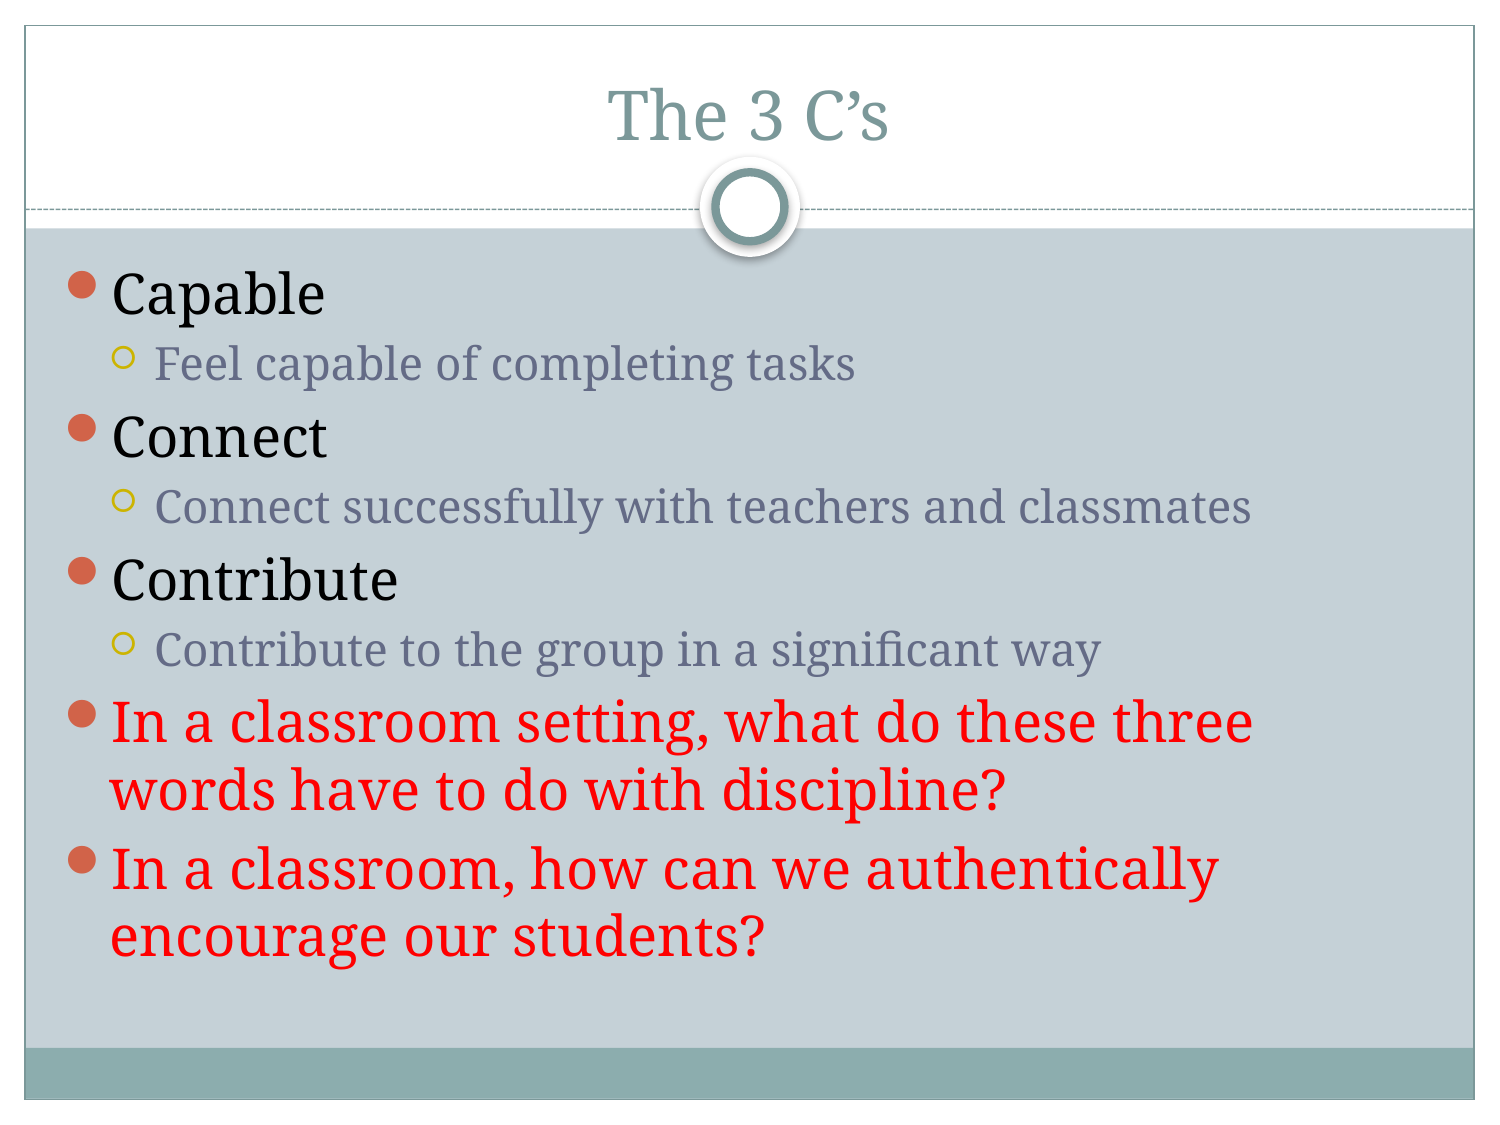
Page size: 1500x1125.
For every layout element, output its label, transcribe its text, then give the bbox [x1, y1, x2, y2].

title The 3 C’s [49, 37, 1450, 162]
list Capable Feel capable of completing tasks Connect Connect successfully with teachers and classmates Contribute Contribute to the group in a significant way In a classroom setting, what do these three words have to do with discipline? In a classroom, how can we authentically encourage our students? [49, 250, 1445, 1001]
